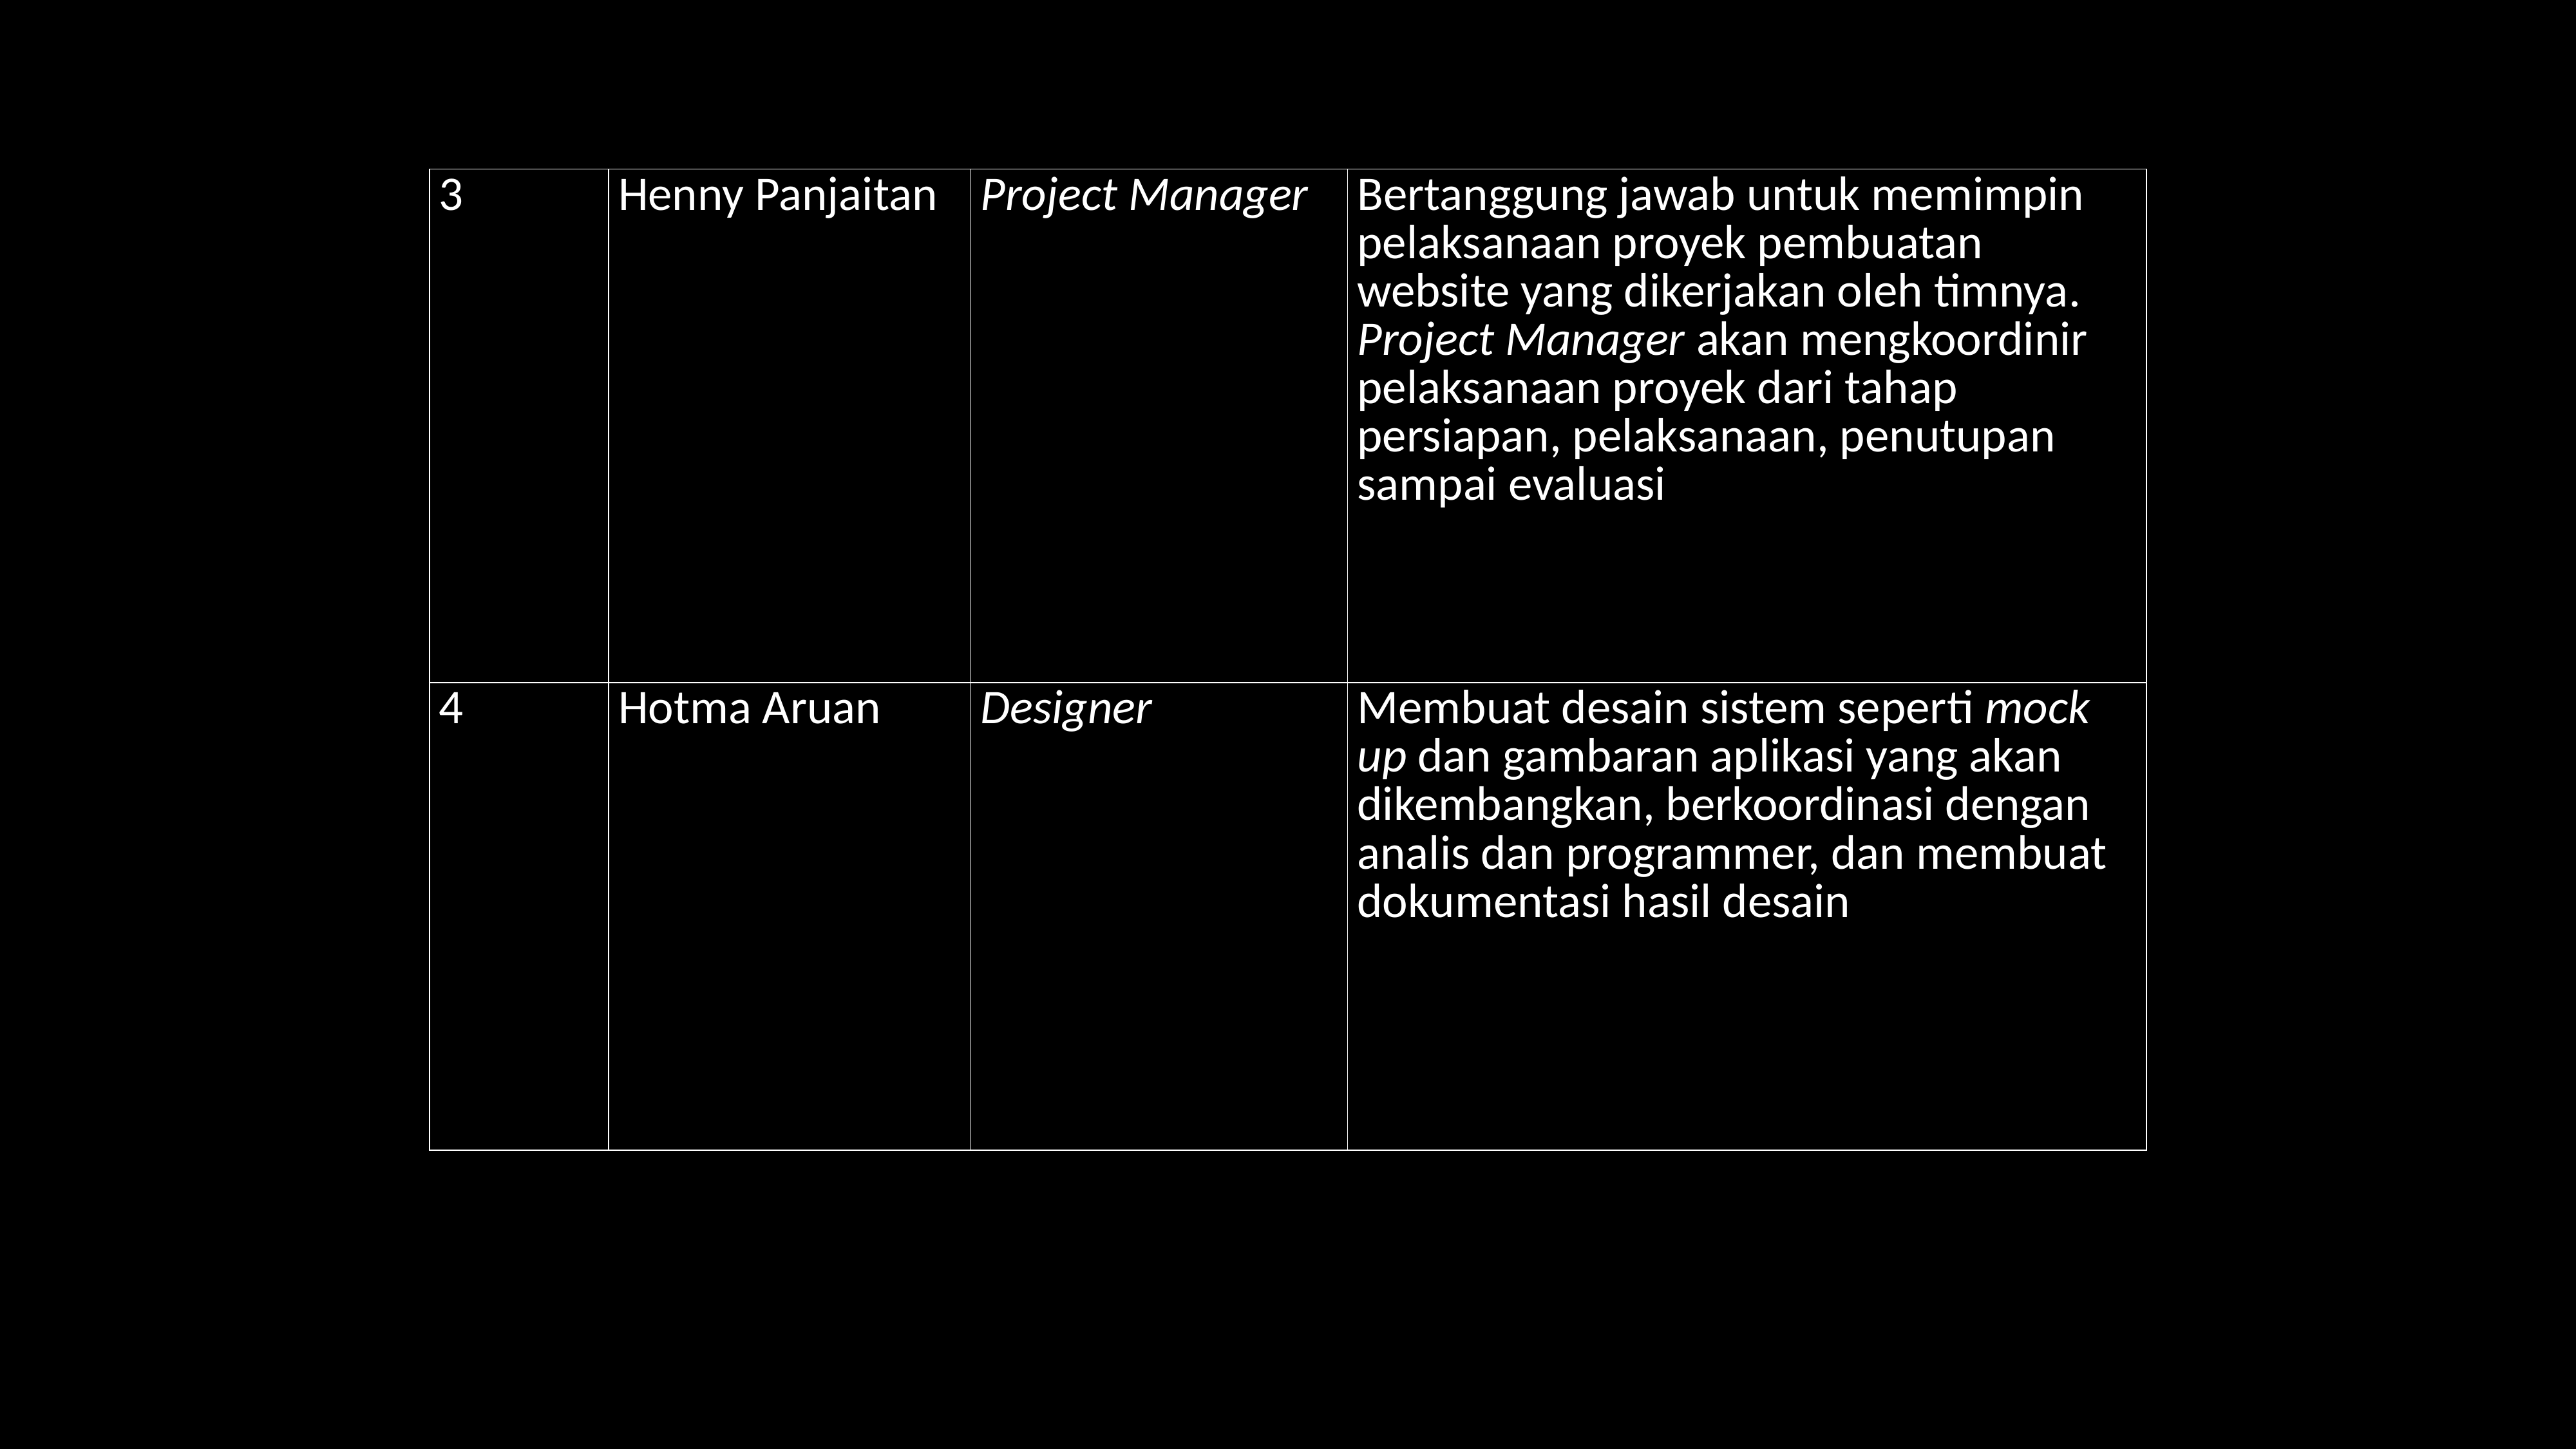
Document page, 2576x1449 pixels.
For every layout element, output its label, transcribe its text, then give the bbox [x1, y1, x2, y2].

table_cell 4 [430, 683, 608, 1150]
table_header Bertanggung jawab untuk memimpin pelaksanaan proyek pembuatan website yang dikerjakan oleh timnya. Project Manager akan mengkoordinir pelaksanaan proyek dari tahap persiapan, pelaksanaan, penutupan sampai evaluasi [1348, 169, 2146, 682]
table_cell Designer [971, 683, 1347, 1150]
table_cell Hotma Aruan [609, 683, 971, 1150]
list [352, 126, 2224, 1327]
table_header Henny Panjaitan [609, 169, 971, 682]
table_header 3 [430, 169, 608, 682]
table_cell Membuat desain sistem seperti mock up dan gambaran aplikasi yang akan dikembangkan, berkoordinasi dengan analis dan programmer, dan membuat dokumentasi hasil desain [1348, 683, 2146, 1150]
table_header Project Manager [971, 169, 1347, 682]
